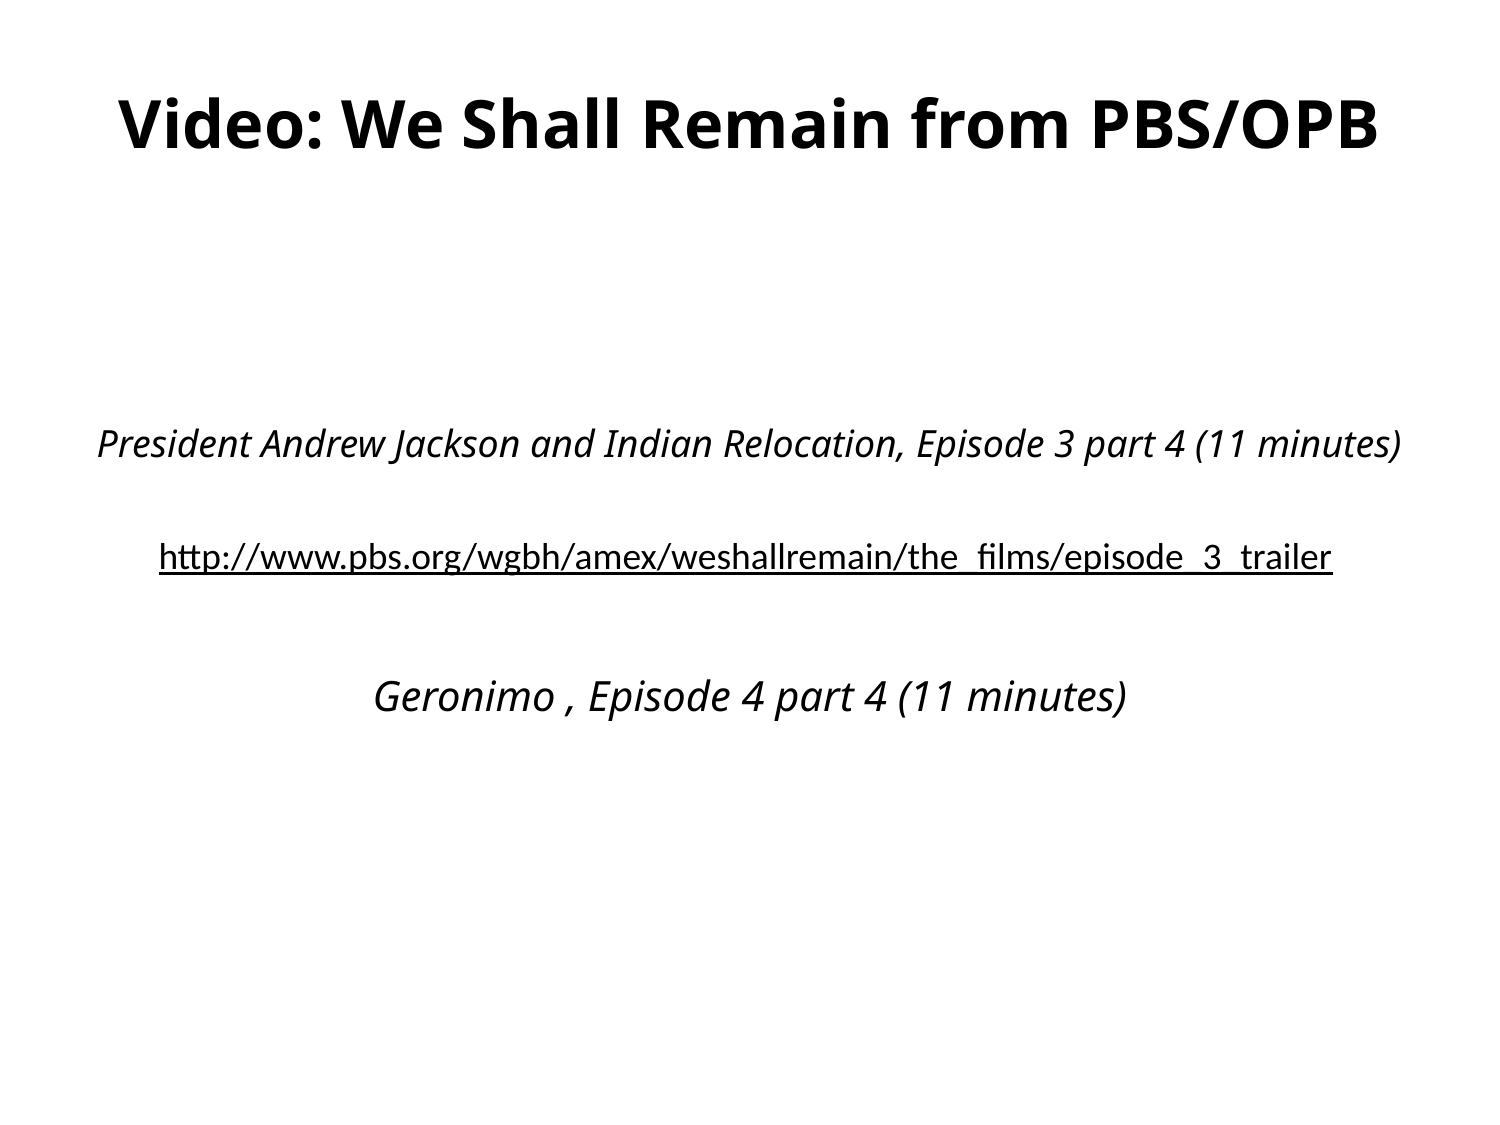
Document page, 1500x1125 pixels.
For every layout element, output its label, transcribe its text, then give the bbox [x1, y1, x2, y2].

text_box President Andrew Jackson and Indian Relocation, Episode 3 part 4 (11 minutes) [0, 412, 1500, 473]
text_box Video: We Shall Remain from PBS/OPB [0, 75, 1500, 220]
text_box Geronimo , Episode 4 part 4 (11 minutes) [0, 662, 1500, 728]
text_box http://www.pbs.org/wgbh/amex/weshallremain/the_films/episode_3_trailer [0, 524, 1500, 585]
